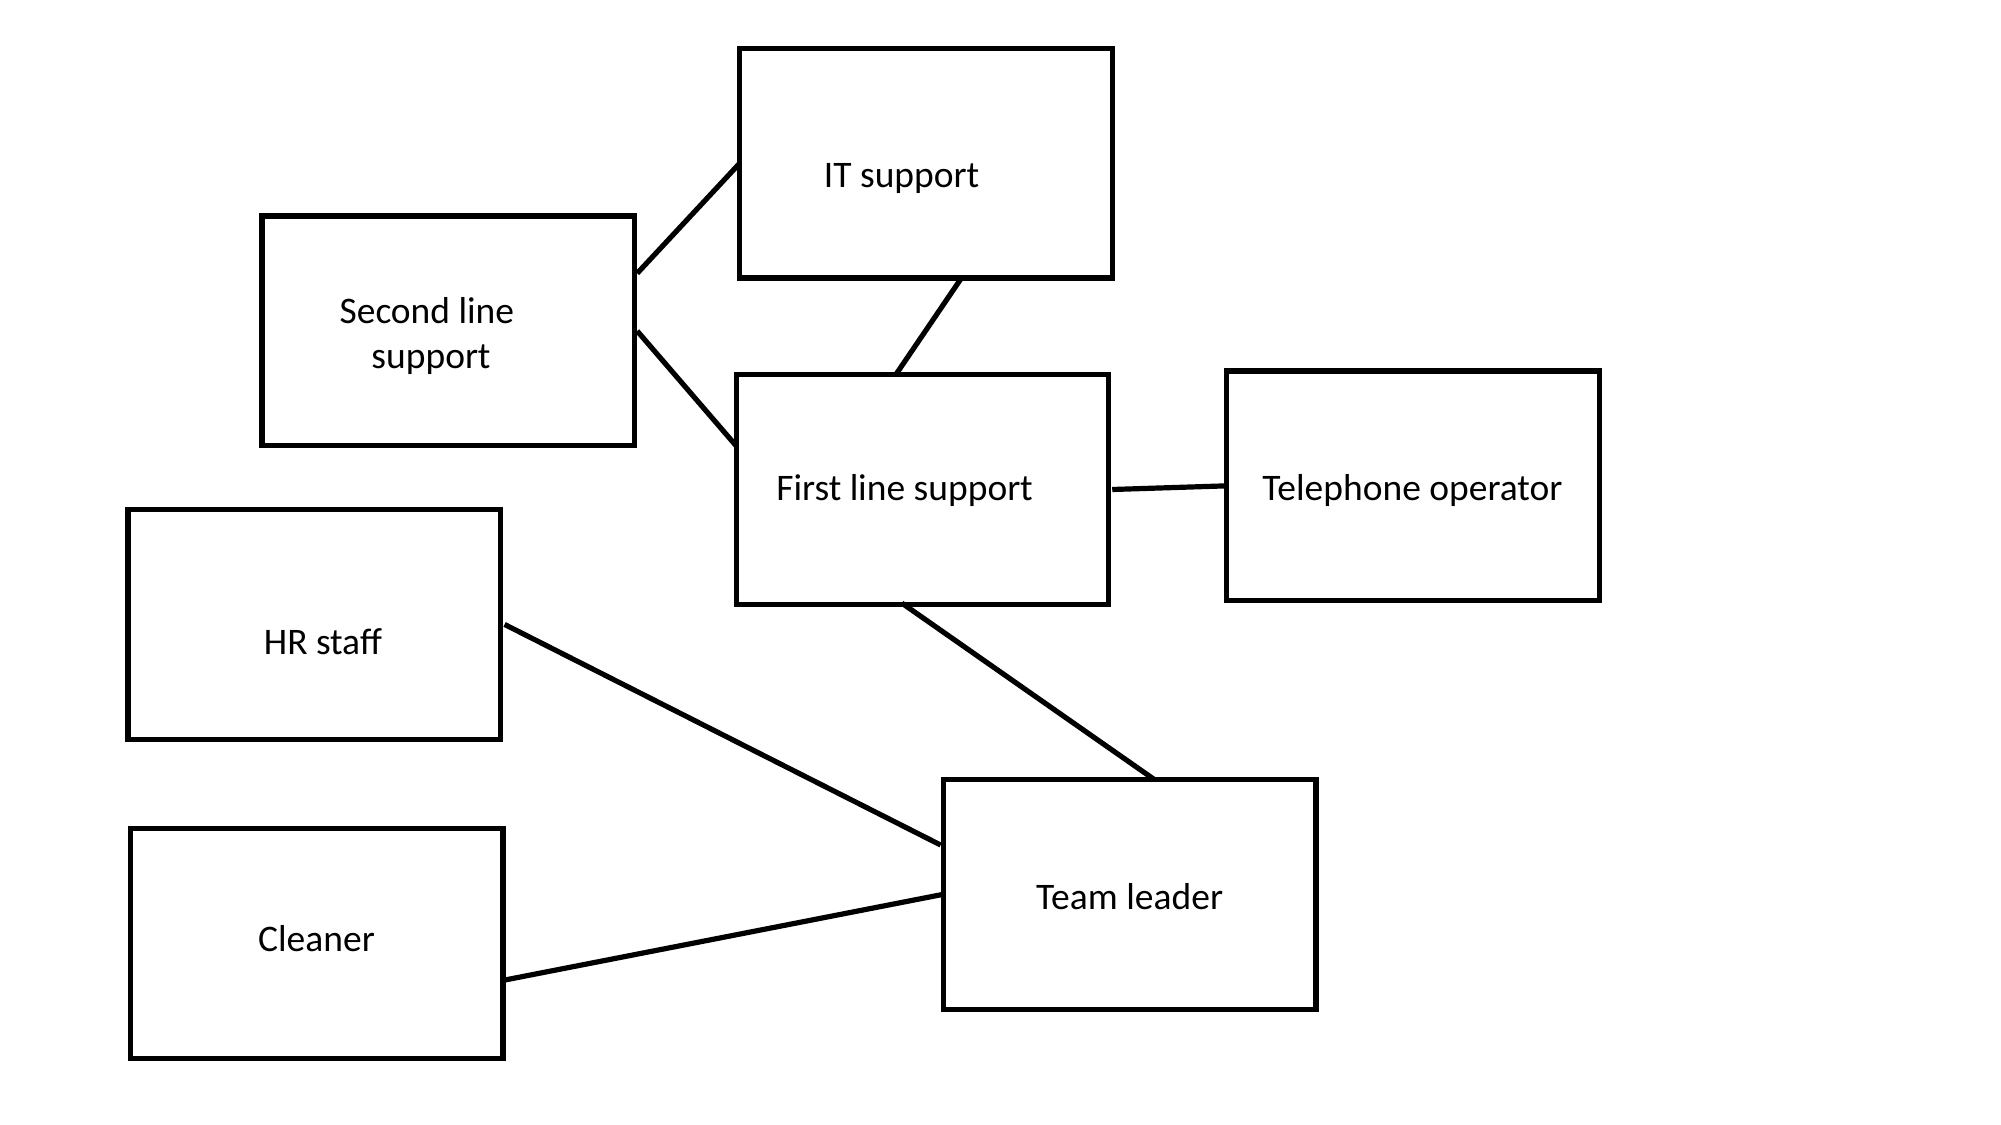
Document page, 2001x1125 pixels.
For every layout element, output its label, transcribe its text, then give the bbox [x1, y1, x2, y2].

text_box [1226, 370, 1600, 602]
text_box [637, 330, 737, 446]
text_box Cleaner [243, 906, 390, 967]
text_box IT support [809, 142, 995, 203]
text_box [503, 894, 944, 981]
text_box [901, 603, 1154, 779]
text_box [129, 828, 504, 1059]
text_box HR staff [249, 609, 397, 670]
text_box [504, 624, 941, 846]
text_box [942, 778, 1317, 1010]
text_box Second line support [324, 278, 538, 383]
text_box Telephone operator [1247, 455, 1578, 516]
text_box Team leader [1021, 864, 1239, 925]
text_box [735, 373, 1110, 605]
text_box [127, 508, 501, 740]
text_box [895, 278, 962, 376]
text_box [261, 215, 635, 447]
text_box [739, 47, 1113, 279]
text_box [1112, 485, 1227, 490]
text_box First line support [761, 455, 1049, 516]
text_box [637, 163, 740, 274]
